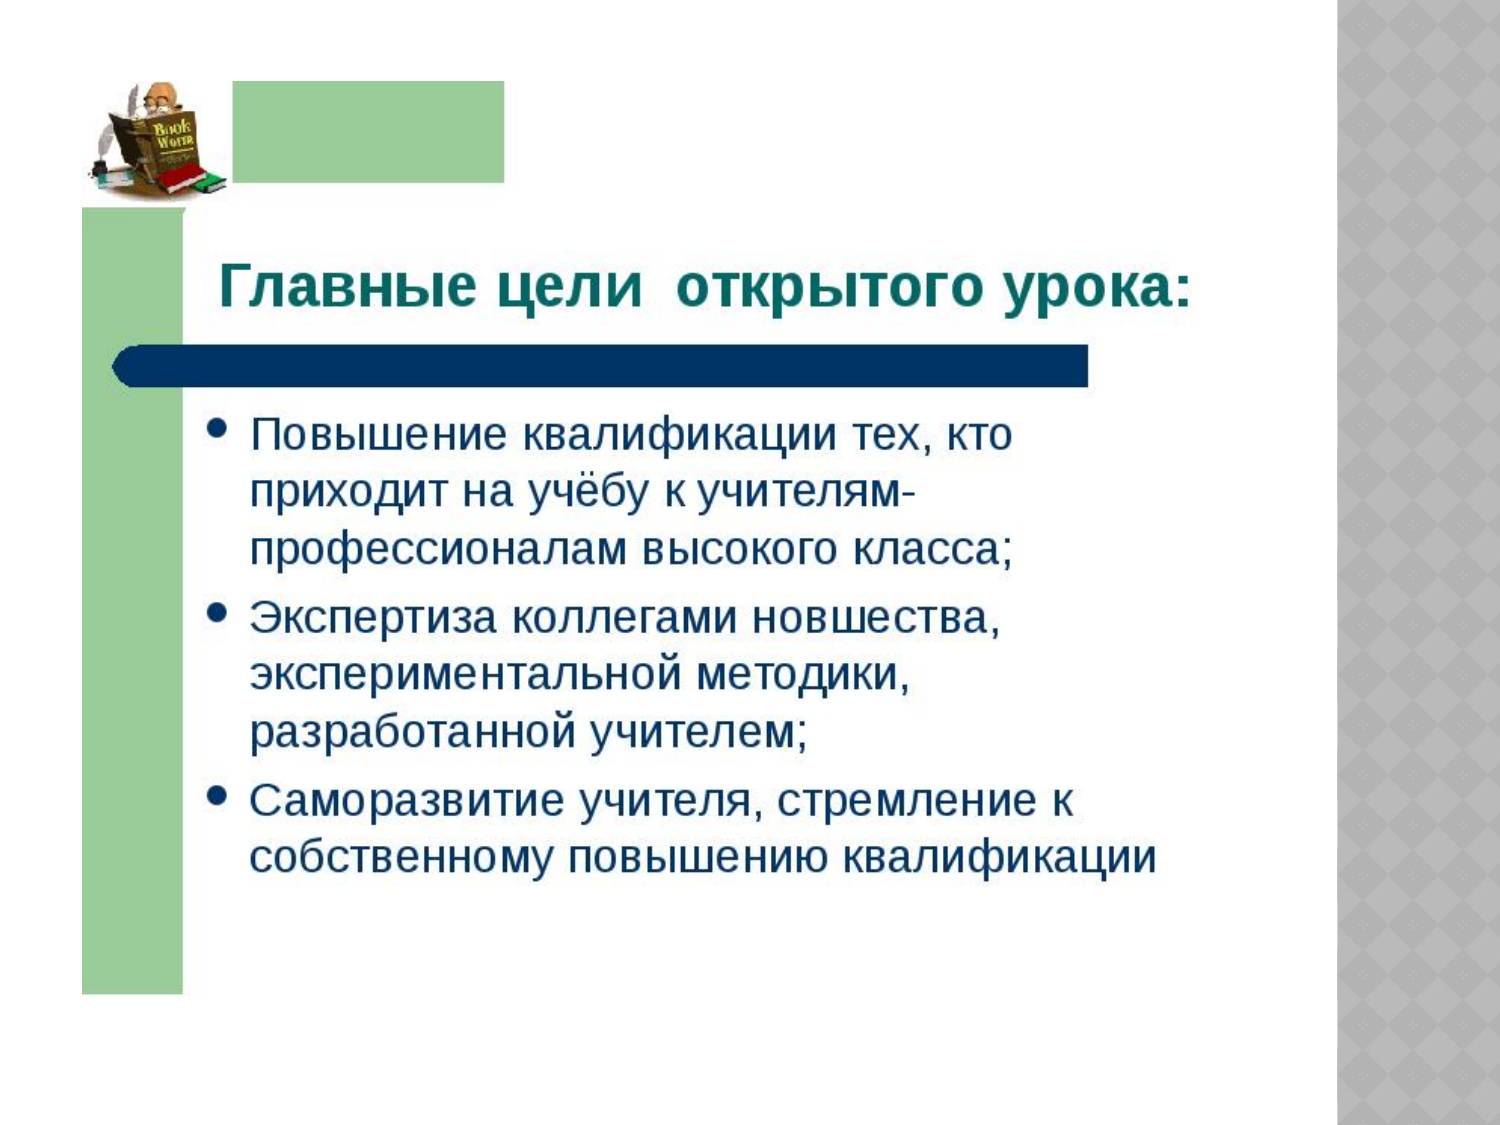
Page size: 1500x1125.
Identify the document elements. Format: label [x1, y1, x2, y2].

picture [81, 81, 1290, 997]
